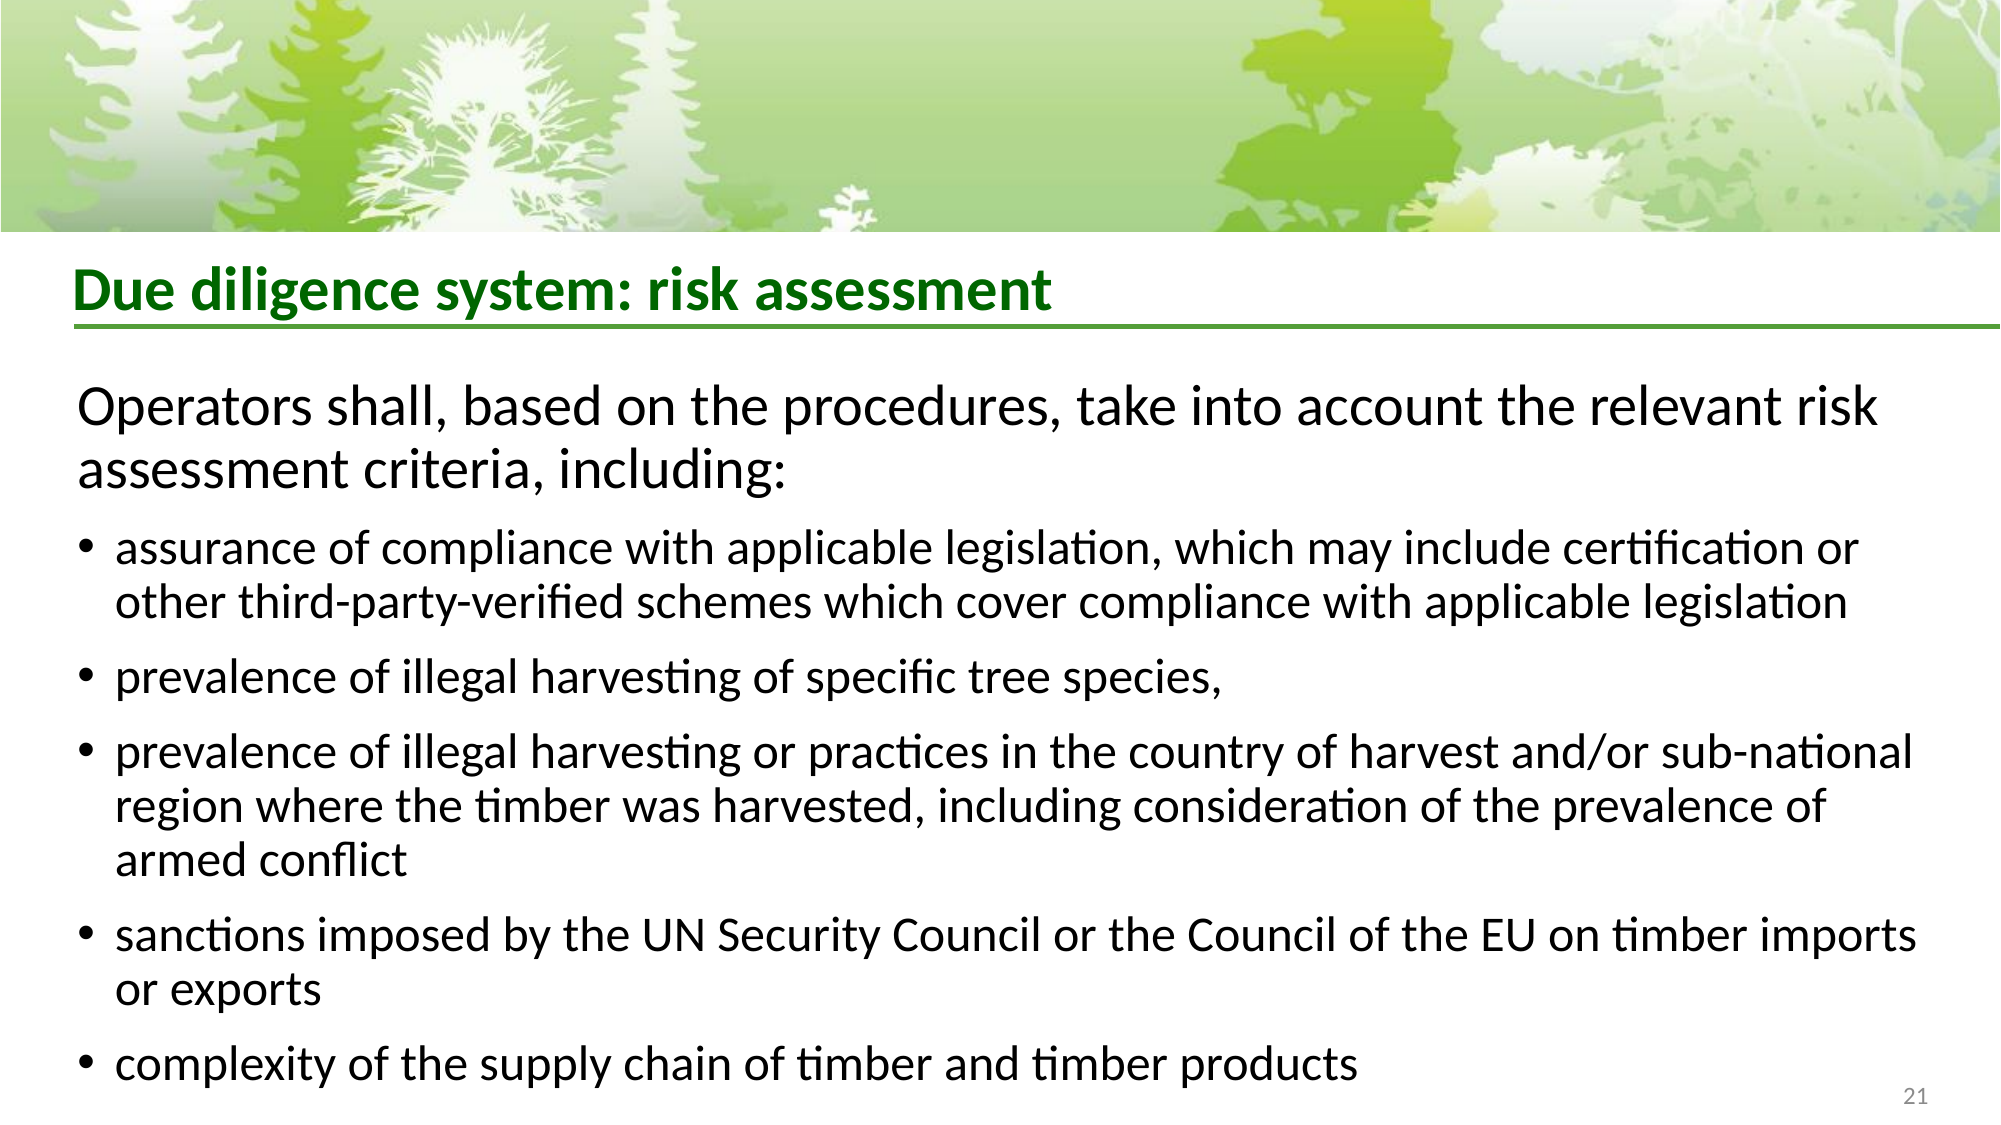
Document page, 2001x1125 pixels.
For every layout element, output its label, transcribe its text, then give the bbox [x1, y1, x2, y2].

picture [0, 0, 2000, 232]
list Operators shall, based on the procedures, take into account the relevant risk assessment criteria, including: assurance of compliance with applicable legislation, which may include certification or other third-party-verified schemes which cover compliance with applicable legislation prevalence of illegal harvesting of specific tree species, prevalence of illegal harvesting or practices in the country of harvest and/or sub-national region where the timber was harvested, including consideration of the prevalence of armed conflict sanctions imposed by the UN Security Council or the Council of the EU on timber imports or exports complexity of the supply chain of timber and timber products [62, 367, 1958, 1125]
slide_number 21 [1493, 1065, 1944, 1125]
title Due diligence system: risk assessment [57, 196, 1408, 384]
